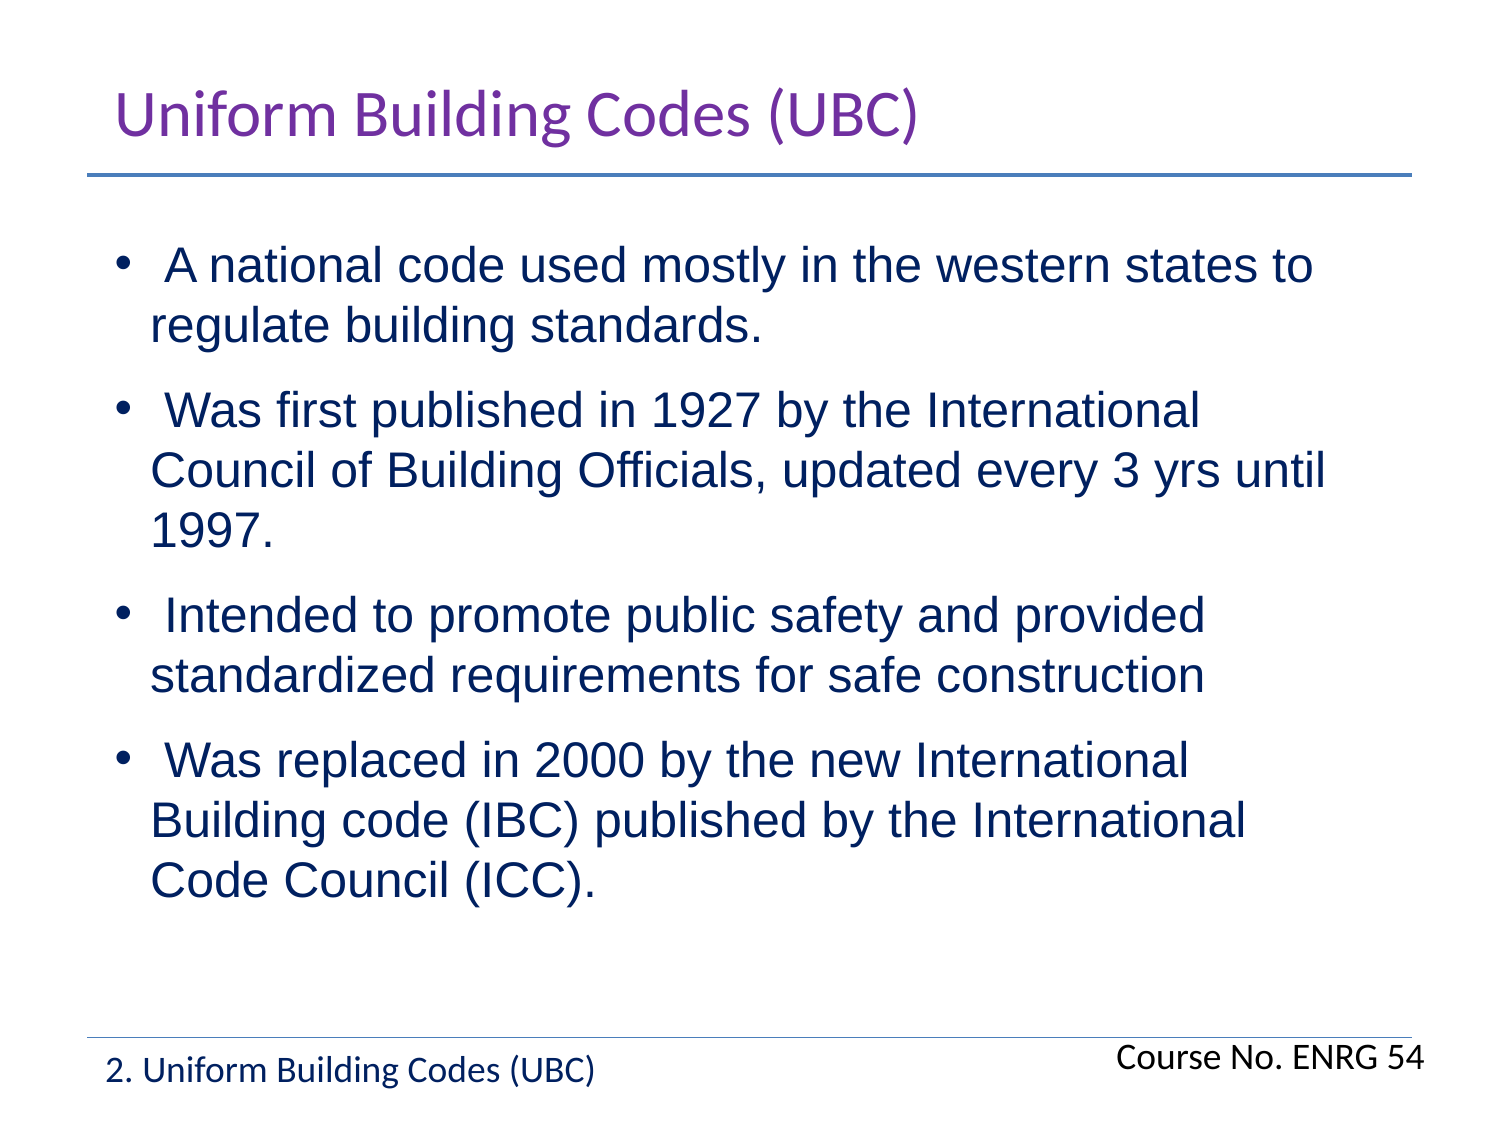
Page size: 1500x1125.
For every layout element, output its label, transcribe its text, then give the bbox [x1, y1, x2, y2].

text_box A national code used mostly in the western states to regulate building standards. Was first published in 1927 by the International Council of Building Officials, updated every 3 yrs until 1997. Intended to promote public safety and provided standardized requirements for safe construction Was replaced in 2000 by the new International Building code (IBC) published by the International Code Council (ICC). [99, 224, 1375, 915]
text_box Course No. ENRG 54 [1101, 1024, 1441, 1085]
text_box Uniform Building Codes (UBC) [99, 62, 1400, 158]
text_box 2. Uniform Building Codes (UBC) [90, 1046, 612, 1098]
